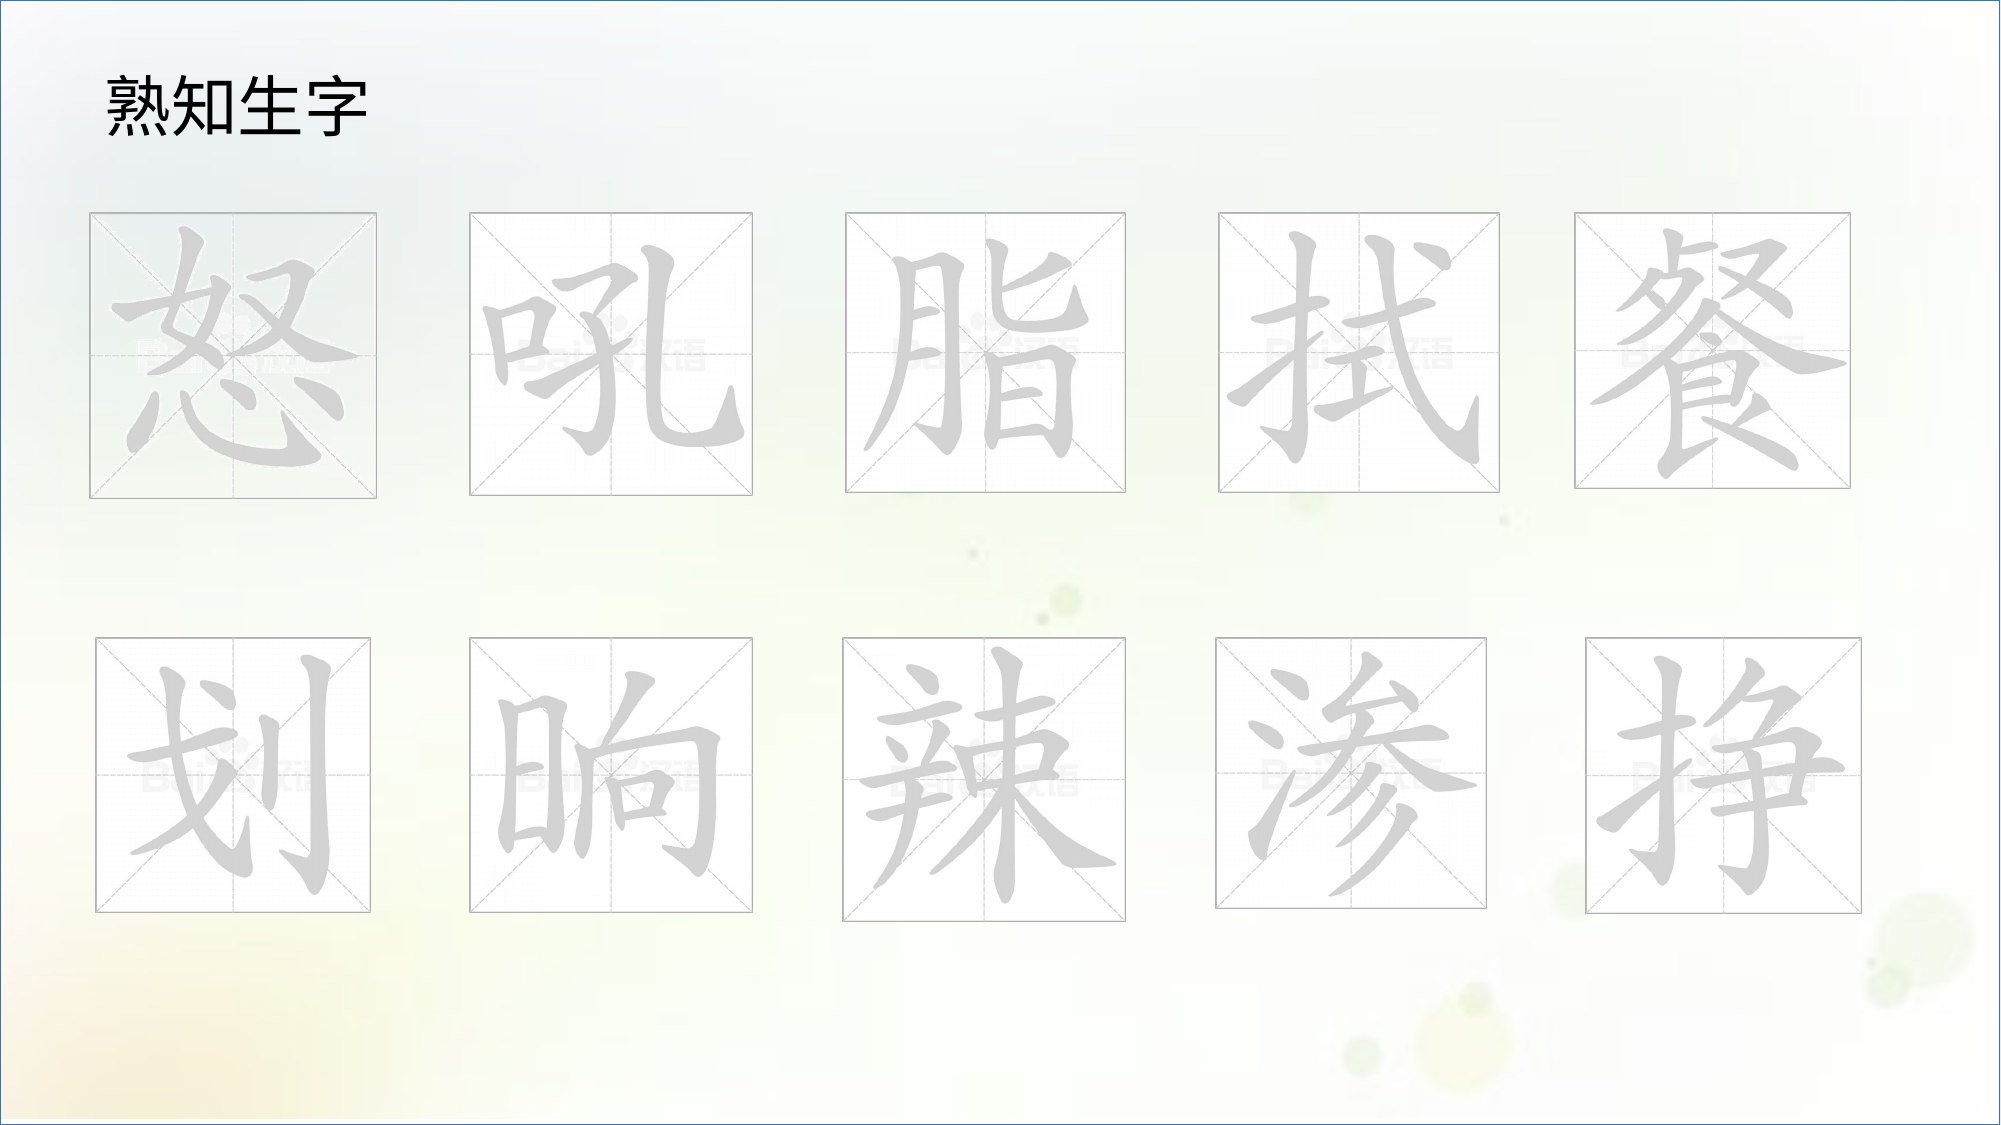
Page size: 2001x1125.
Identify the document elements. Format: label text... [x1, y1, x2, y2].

picture [1574, 212, 1851, 489]
picture [95, 637, 371, 913]
picture [842, 637, 1126, 922]
picture [1585, 637, 1862, 914]
text_box 熟知生字 [89, 57, 1132, 153]
picture [1215, 637, 1487, 909]
picture [89, 212, 377, 499]
picture [845, 212, 1126, 493]
picture [1218, 212, 1500, 493]
picture [468, 212, 753, 496]
picture [469, 637, 753, 913]
